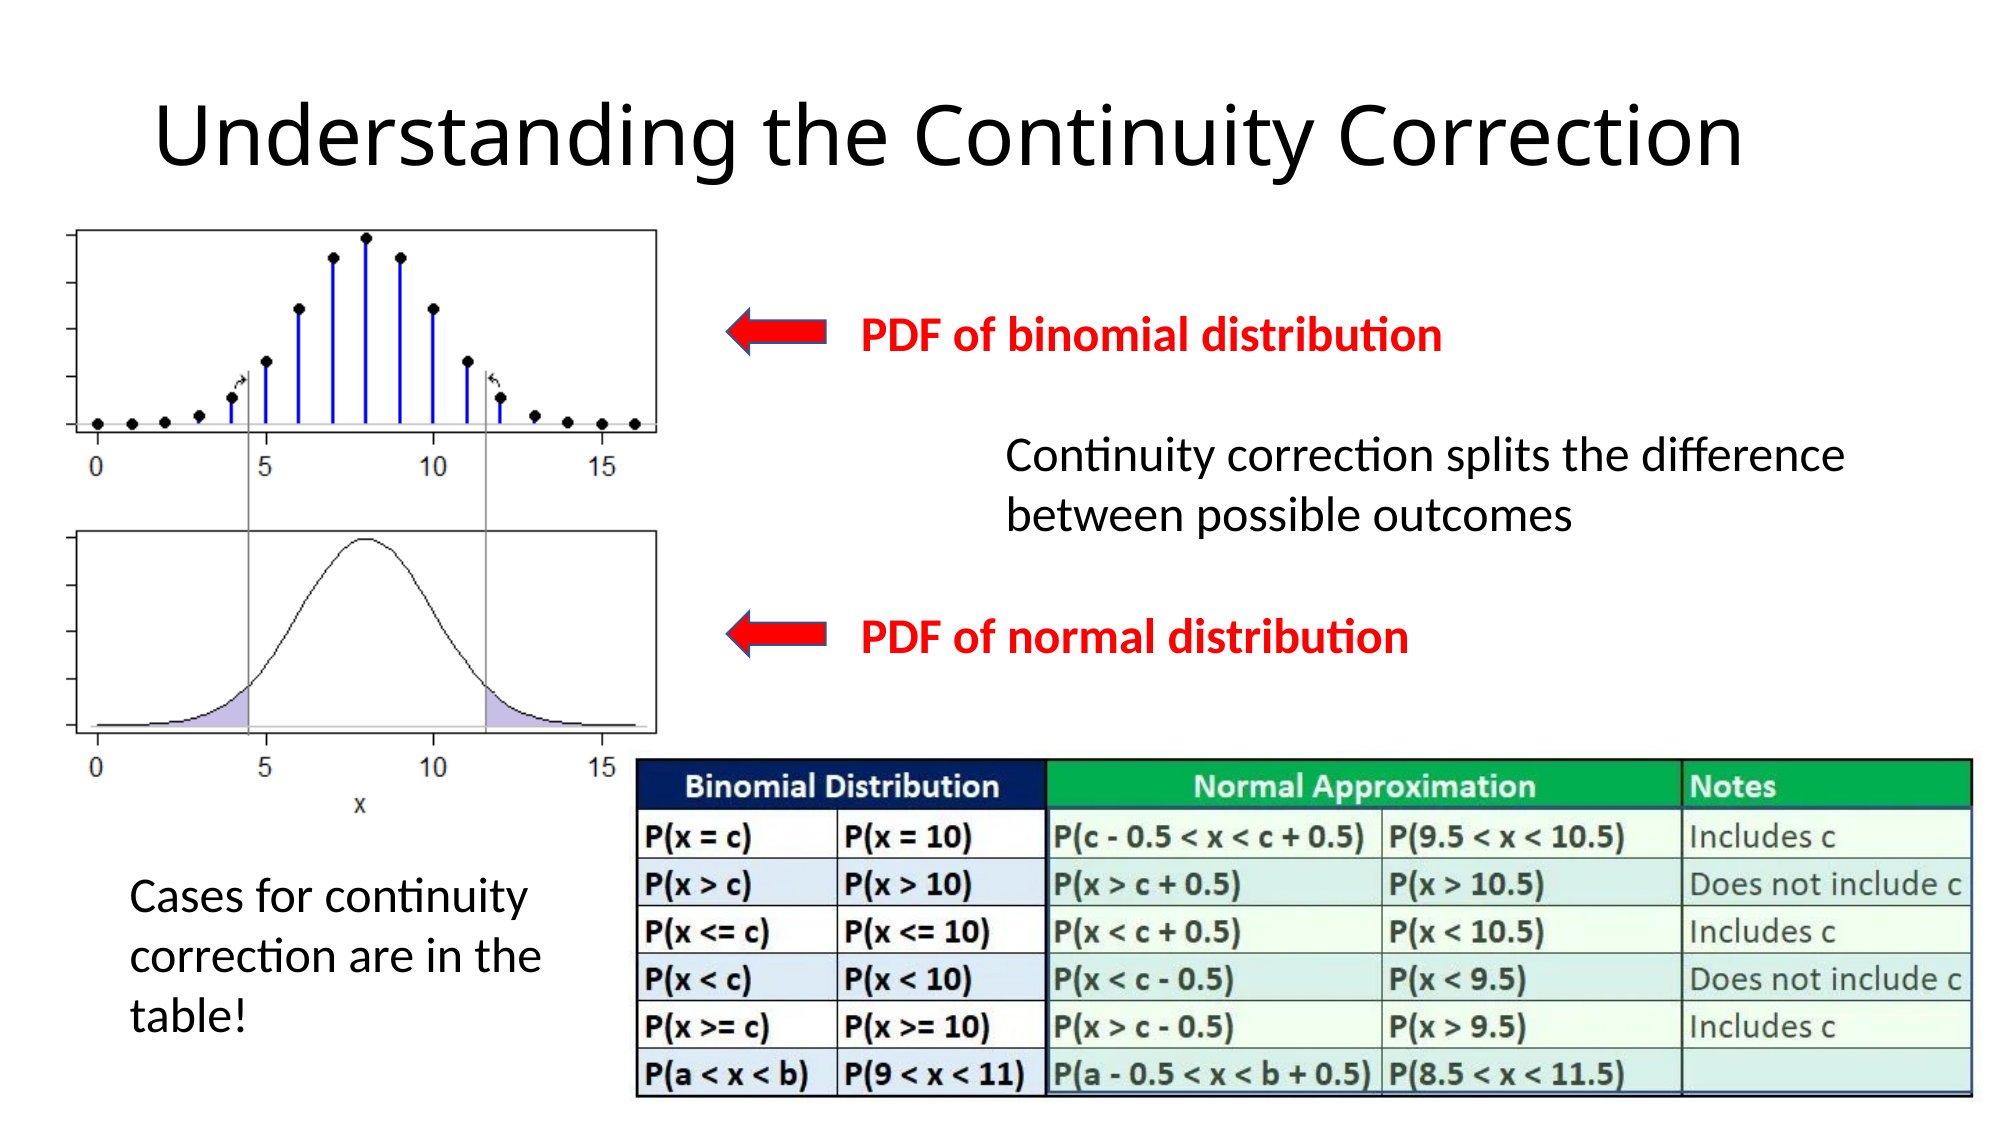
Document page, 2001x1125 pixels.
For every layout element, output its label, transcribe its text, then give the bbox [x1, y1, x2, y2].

text_box Continuity correction splits the difference between possible outcomes [990, 414, 1965, 549]
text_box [726, 595, 1604, 672]
text_box Cases for continuity correction are in the table! [114, 855, 561, 1051]
title Understanding the Continuity Correction [137, 30, 1863, 248]
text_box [726, 293, 1604, 370]
picture [65, 181, 1983, 1102]
